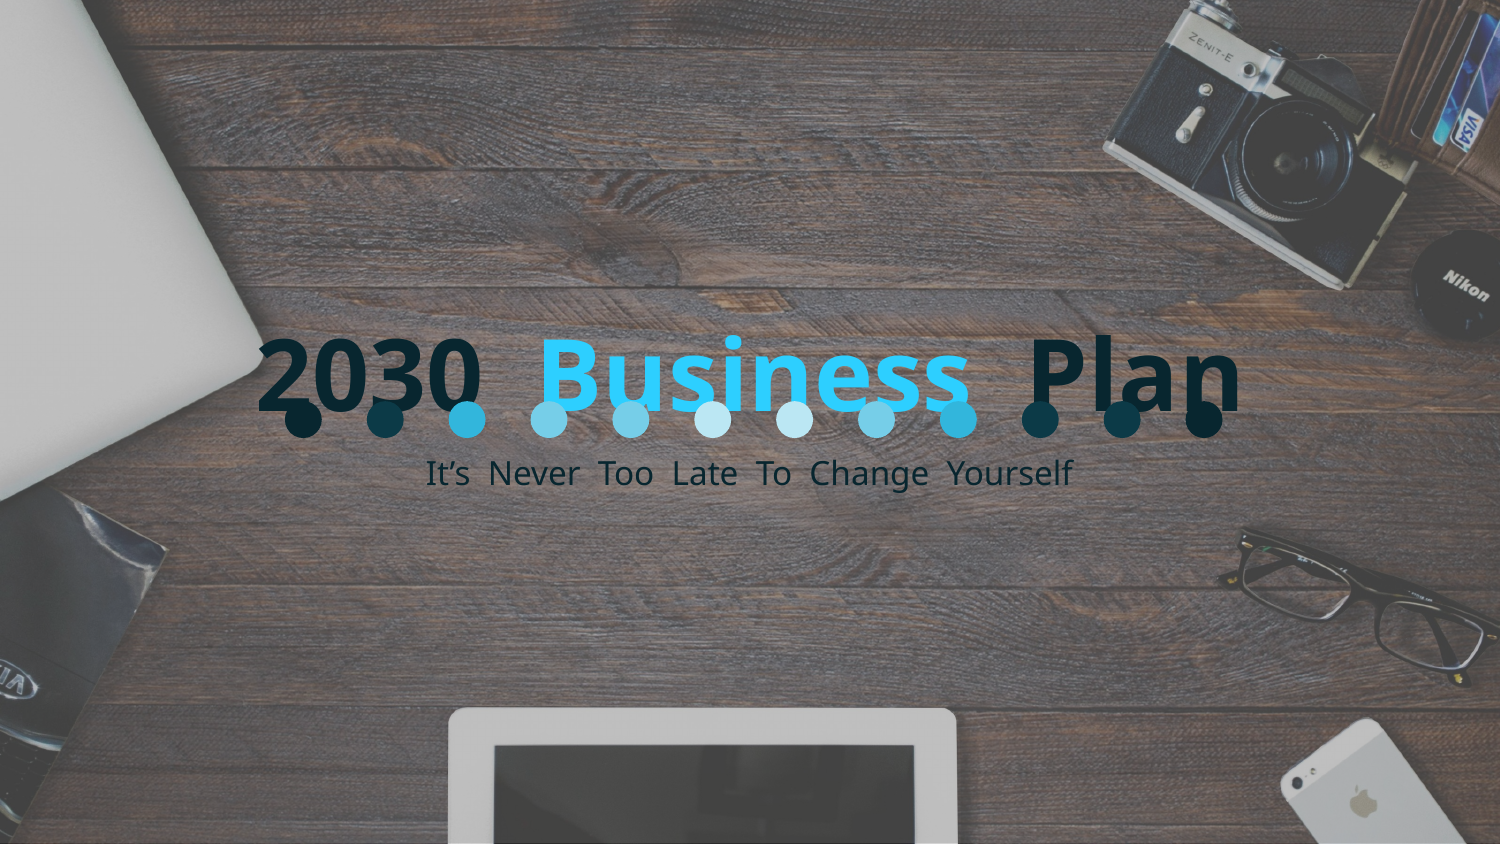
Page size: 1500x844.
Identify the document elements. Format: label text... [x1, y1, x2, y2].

text_box [0, 0, 1500, 844]
text_box 2030 Business Plan It’s Never Too Late To Change Yourself [188, 244, 1312, 500]
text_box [284, 400, 1223, 439]
